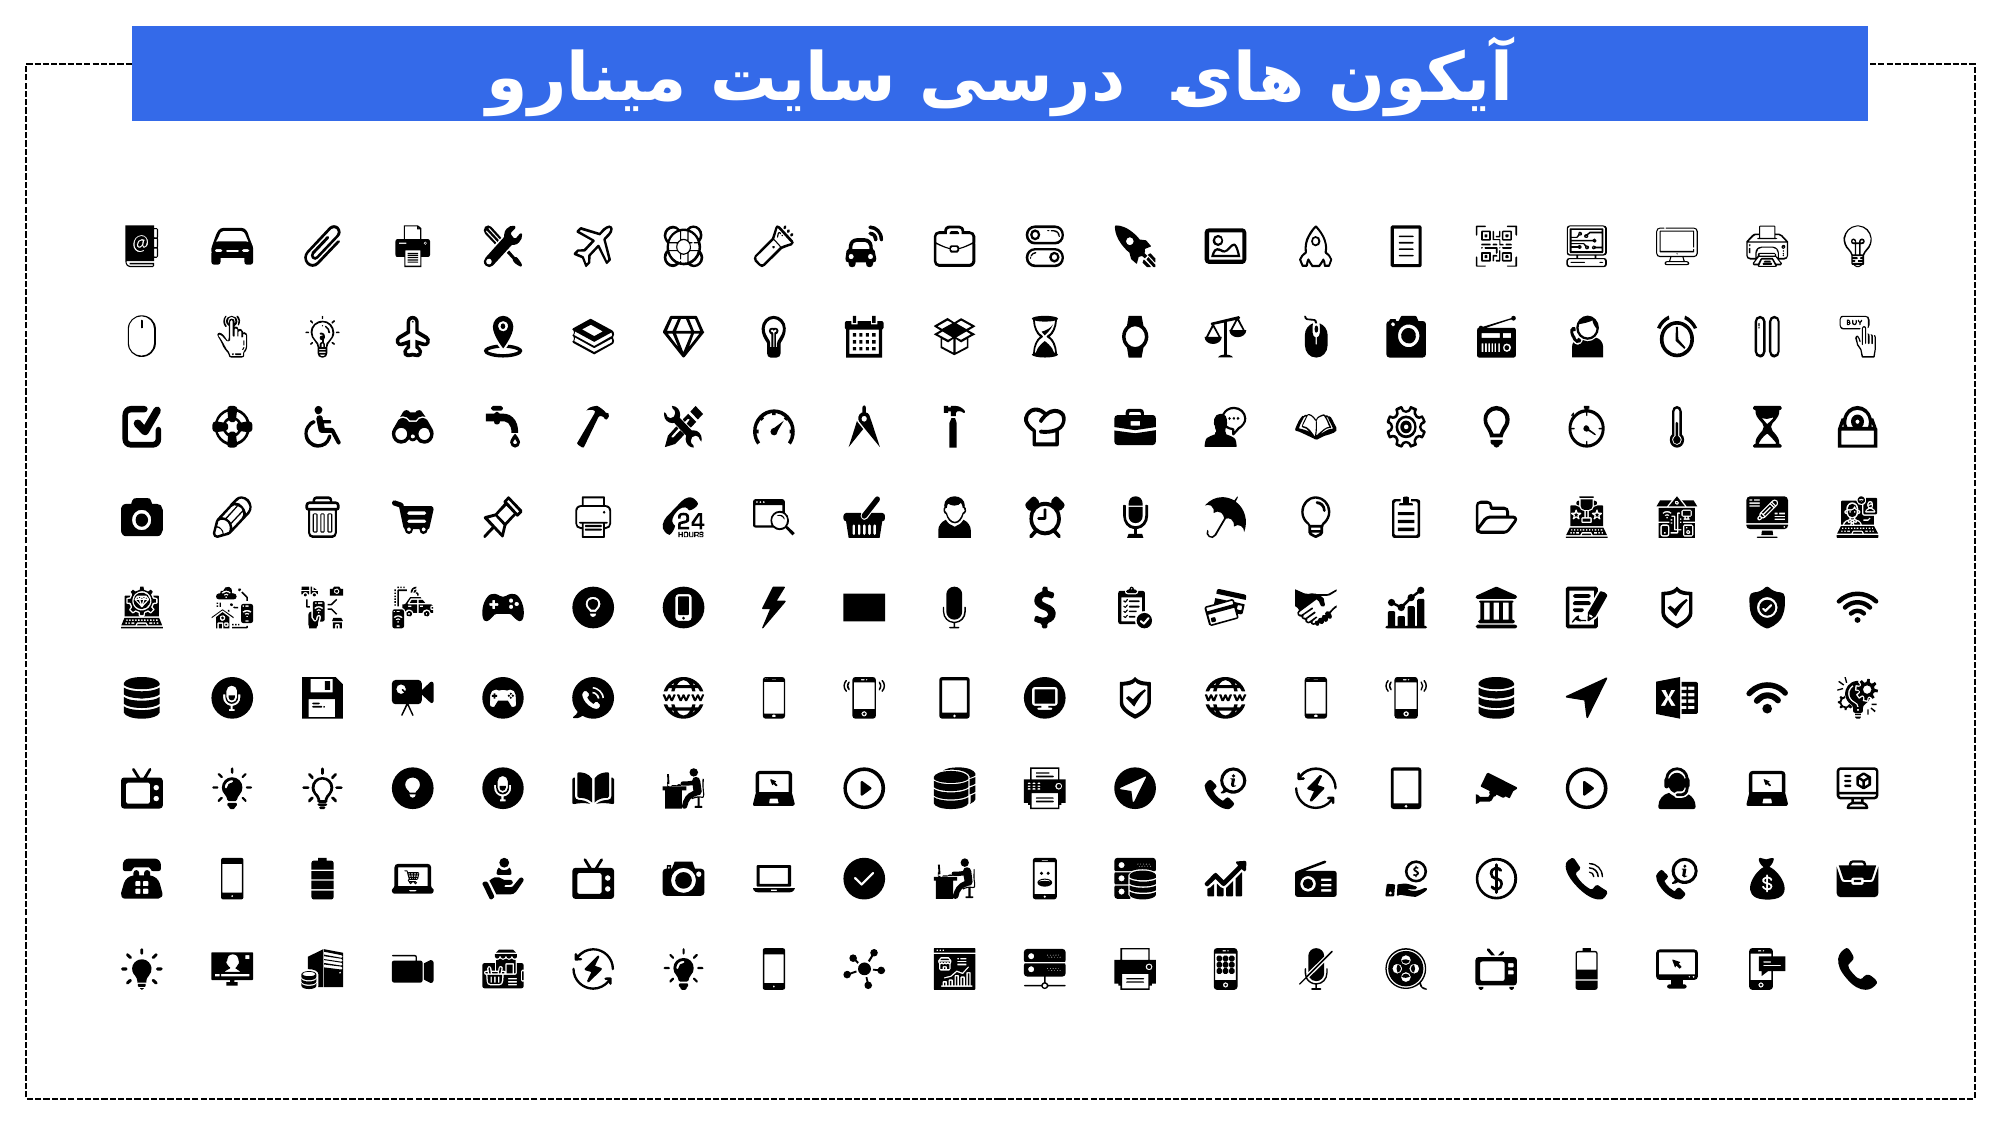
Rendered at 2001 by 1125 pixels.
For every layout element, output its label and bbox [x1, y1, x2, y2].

text_box [572, 318, 615, 355]
text_box [482, 677, 524, 719]
text_box [121, 586, 163, 629]
text_box [1754, 315, 1766, 358]
text_box [1749, 948, 1786, 990]
text_box [395, 225, 431, 268]
text_box [391, 863, 434, 894]
text_box [663, 677, 704, 692]
text_box [1396, 883, 1427, 897]
text_box [1750, 857, 1785, 900]
text_box [305, 496, 340, 538]
text_box [123, 677, 160, 719]
text_box [1385, 948, 1428, 990]
text_box [212, 496, 252, 538]
text_box [762, 948, 786, 990]
text_box [1483, 405, 1510, 438]
text_box [1119, 677, 1151, 719]
text_box [1753, 405, 1782, 448]
text_box [1299, 948, 1333, 990]
text_box [1385, 883, 1396, 897]
text_box [1854, 617, 1861, 623]
text_box [933, 317, 976, 356]
text_box [311, 857, 334, 870]
text_box [867, 948, 878, 962]
text_box [573, 225, 613, 268]
text_box [1213, 948, 1238, 990]
text_box [1387, 586, 1425, 612]
text_box [121, 768, 163, 809]
text_box [132, 959, 152, 987]
text_box [1212, 234, 1224, 247]
text_box [327, 598, 338, 606]
text_box [329, 586, 344, 596]
text_box [304, 405, 341, 448]
text_box [391, 954, 434, 983]
text_box [1299, 225, 1333, 268]
text_box [868, 225, 884, 242]
text_box [1656, 869, 1686, 900]
text_box [572, 772, 593, 805]
text_box [1565, 858, 1608, 900]
text_box [1295, 414, 1337, 440]
text_box [1233, 694, 1247, 702]
text_box [1404, 860, 1428, 883]
text_box [483, 225, 523, 268]
text_box [1475, 586, 1518, 599]
text_box [1746, 770, 1789, 806]
text_box [410, 586, 419, 596]
text_box [664, 405, 702, 448]
text_box [845, 238, 877, 268]
text_box [391, 767, 434, 810]
text_box [1746, 496, 1789, 538]
text_box [302, 677, 343, 719]
text_box [756, 865, 792, 887]
text_box [1481, 252, 1491, 262]
text_box [1024, 407, 1066, 447]
text_box [1205, 677, 1246, 692]
text_box [1219, 694, 1232, 702]
text_box [308, 611, 320, 629]
text_box [933, 954, 976, 990]
text_box [1841, 496, 1878, 525]
text_box [1566, 225, 1607, 268]
text_box [849, 954, 886, 976]
text_box [125, 225, 159, 268]
text_box [1490, 439, 1503, 448]
text_box [1023, 963, 1066, 990]
text_box [1656, 677, 1698, 719]
text_box [1570, 315, 1604, 358]
text_box [1114, 948, 1156, 990]
text_box [1768, 315, 1780, 358]
text_box [1385, 680, 1392, 692]
text_box [1481, 230, 1491, 241]
text_box [933, 767, 976, 810]
text_box [1304, 677, 1328, 719]
text_box [212, 405, 253, 448]
text_box [1304, 315, 1318, 324]
text_box [1836, 860, 1879, 898]
text_box [690, 405, 704, 420]
text_box [1506, 225, 1518, 236]
text_box [211, 677, 254, 719]
text_box [1506, 256, 1518, 267]
text_box [1114, 225, 1156, 268]
text_box [217, 315, 248, 358]
text_box [762, 677, 786, 719]
text_box [1114, 430, 1156, 446]
text_box [577, 405, 609, 448]
text_box [943, 405, 965, 417]
text_box [678, 531, 704, 538]
text_box [1302, 878, 1314, 889]
text_box [949, 418, 957, 448]
text_box [1656, 949, 1698, 989]
text_box [662, 768, 705, 809]
text_box [1025, 496, 1065, 538]
text_box [662, 586, 705, 629]
text_box [843, 767, 886, 810]
text_box [1759, 599, 1776, 616]
text_box [482, 877, 524, 900]
text_box [662, 497, 698, 535]
text_box [391, 410, 434, 444]
text_box [308, 773, 337, 810]
text_box [1492, 230, 1512, 246]
text_box [1478, 677, 1515, 719]
text_box [301, 949, 344, 990]
text_box [678, 983, 689, 990]
text_box [1205, 704, 1246, 719]
text_box [753, 499, 795, 536]
text_box [662, 861, 705, 896]
text_box [753, 770, 795, 806]
text_box [942, 586, 966, 629]
text_box [392, 500, 434, 535]
text_box [1475, 600, 1518, 629]
text_box [1385, 598, 1428, 629]
text_box [1838, 948, 1877, 990]
text_box [933, 225, 976, 267]
text_box [572, 677, 615, 719]
text_box [211, 609, 234, 629]
text_box [852, 677, 876, 719]
text_box [483, 496, 523, 538]
text_box [1837, 678, 1879, 719]
text_box [1484, 247, 1512, 262]
text_box [496, 949, 516, 953]
text_box [762, 586, 786, 629]
text_box [1211, 243, 1241, 258]
text_box [1204, 316, 1247, 358]
text_box [1031, 315, 1059, 358]
text_box [691, 513, 705, 530]
text_box [844, 315, 884, 358]
text_box [311, 871, 334, 900]
text_box [1836, 767, 1879, 810]
text_box [1295, 589, 1337, 626]
text_box [1392, 499, 1421, 538]
text_box [677, 694, 705, 702]
text_box [1123, 504, 1149, 538]
text_box [933, 948, 976, 953]
text_box [1128, 496, 1143, 524]
text_box [1477, 315, 1516, 358]
text_box [216, 586, 237, 600]
text_box [1023, 948, 1066, 962]
text_box [1230, 778, 1237, 787]
text_box [933, 858, 976, 899]
text_box [575, 496, 612, 538]
text_box [395, 315, 430, 358]
text_box [1565, 767, 1608, 810]
text_box [584, 955, 602, 983]
text_box [1661, 586, 1693, 629]
text_box [482, 954, 524, 989]
text_box [1023, 677, 1066, 719]
text_box [1204, 598, 1245, 626]
text_box [496, 857, 512, 875]
text_box [1475, 500, 1518, 534]
text_box [1295, 787, 1335, 810]
text_box [594, 772, 615, 805]
text_box [1837, 405, 1878, 448]
text_box [1204, 406, 1247, 447]
text_box [1568, 405, 1605, 448]
text_box [939, 677, 970, 719]
text_box [1390, 767, 1422, 810]
text_box [1671, 857, 1698, 884]
text_box [1475, 957, 1517, 986]
text_box [1565, 677, 1608, 719]
text_box [662, 694, 676, 702]
text_box [878, 680, 886, 692]
text_box [1295, 860, 1337, 897]
text_box [1848, 608, 1867, 616]
text_box [1656, 227, 1698, 266]
text_box [1034, 586, 1056, 629]
text_box [483, 315, 523, 358]
text_box [1746, 682, 1788, 697]
text_box [151, 953, 158, 959]
text_box [663, 704, 704, 719]
text_box [332, 617, 343, 622]
text_box [938, 496, 971, 538]
text_box [663, 315, 705, 358]
text_box [232, 623, 248, 629]
text_box [392, 597, 434, 629]
text_box [1842, 600, 1873, 610]
text_box [1216, 589, 1247, 600]
text_box [1839, 315, 1876, 358]
text_box [1656, 496, 1698, 538]
text_box [1204, 496, 1246, 539]
text_box [1746, 225, 1789, 267]
text_box [1023, 767, 1066, 810]
text_box [1032, 857, 1057, 900]
text_box [1753, 692, 1781, 704]
text_box [1420, 680, 1427, 692]
text_box [1837, 526, 1879, 534]
text_box [1220, 767, 1247, 794]
text_box [572, 967, 612, 990]
text_box [1475, 772, 1518, 804]
text_box [121, 870, 163, 899]
text_box [312, 601, 325, 622]
text_box [211, 952, 254, 986]
text_box [221, 857, 244, 900]
text_box [1114, 857, 1156, 900]
text_box [572, 858, 615, 899]
text_box [482, 593, 524, 622]
text_box [848, 405, 880, 448]
text_box [1487, 948, 1496, 956]
text_box [753, 888, 795, 893]
text_box [1565, 586, 1608, 629]
text_box [151, 979, 158, 985]
text_box [843, 496, 885, 538]
text_box [221, 777, 243, 810]
text_box [1575, 948, 1598, 990]
text_box [1565, 499, 1608, 538]
text_box [122, 405, 162, 448]
text_box [572, 586, 615, 629]
text_box [1657, 315, 1698, 358]
text_box [1025, 248, 1064, 268]
text_box [1297, 767, 1337, 790]
text_box [1301, 496, 1331, 538]
text_box [1658, 767, 1696, 810]
text_box [673, 957, 694, 982]
text_box [230, 603, 239, 609]
text_box [663, 225, 704, 268]
text_box [1669, 405, 1685, 448]
text_box [1118, 586, 1153, 629]
text_box [397, 586, 407, 607]
text_box [574, 948, 615, 971]
text_box [1749, 586, 1785, 629]
text_box [1394, 677, 1418, 719]
text_box [1304, 323, 1328, 358]
text_box [843, 593, 886, 622]
text_box [211, 227, 254, 265]
text_box [485, 405, 521, 448]
text_box [1204, 860, 1247, 897]
text_box [843, 680, 850, 692]
text_box [1122, 315, 1149, 358]
text_box [304, 225, 341, 267]
text_box [1475, 857, 1518, 900]
text_box [753, 409, 795, 445]
text_box [1114, 408, 1156, 431]
text_box [1204, 228, 1247, 264]
text_box [1475, 256, 1486, 267]
text_box [753, 225, 794, 268]
text_box [1025, 225, 1064, 245]
text_box [864, 977, 873, 990]
text_box [127, 315, 156, 357]
text_box [241, 603, 254, 624]
text_box [1114, 767, 1156, 810]
text_box [843, 970, 857, 979]
text_box [1386, 405, 1426, 448]
text_box [1399, 496, 1413, 506]
text_box [121, 498, 163, 537]
text_box [482, 767, 524, 810]
text_box [1307, 775, 1325, 802]
text_box [238, 588, 248, 601]
text_box [1843, 225, 1872, 268]
text_box [332, 622, 342, 629]
text_box [1390, 225, 1422, 268]
text_box [1475, 225, 1486, 236]
text_box [1762, 703, 1773, 714]
text_box [843, 857, 886, 900]
text_box [310, 586, 318, 595]
text_box [1836, 591, 1879, 604]
text_box [122, 858, 161, 872]
text_box [305, 315, 340, 358]
text_box [391, 679, 434, 716]
text_box [1204, 779, 1235, 810]
text_box [1204, 694, 1218, 702]
text_box [1386, 315, 1426, 358]
text_box [761, 315, 786, 358]
